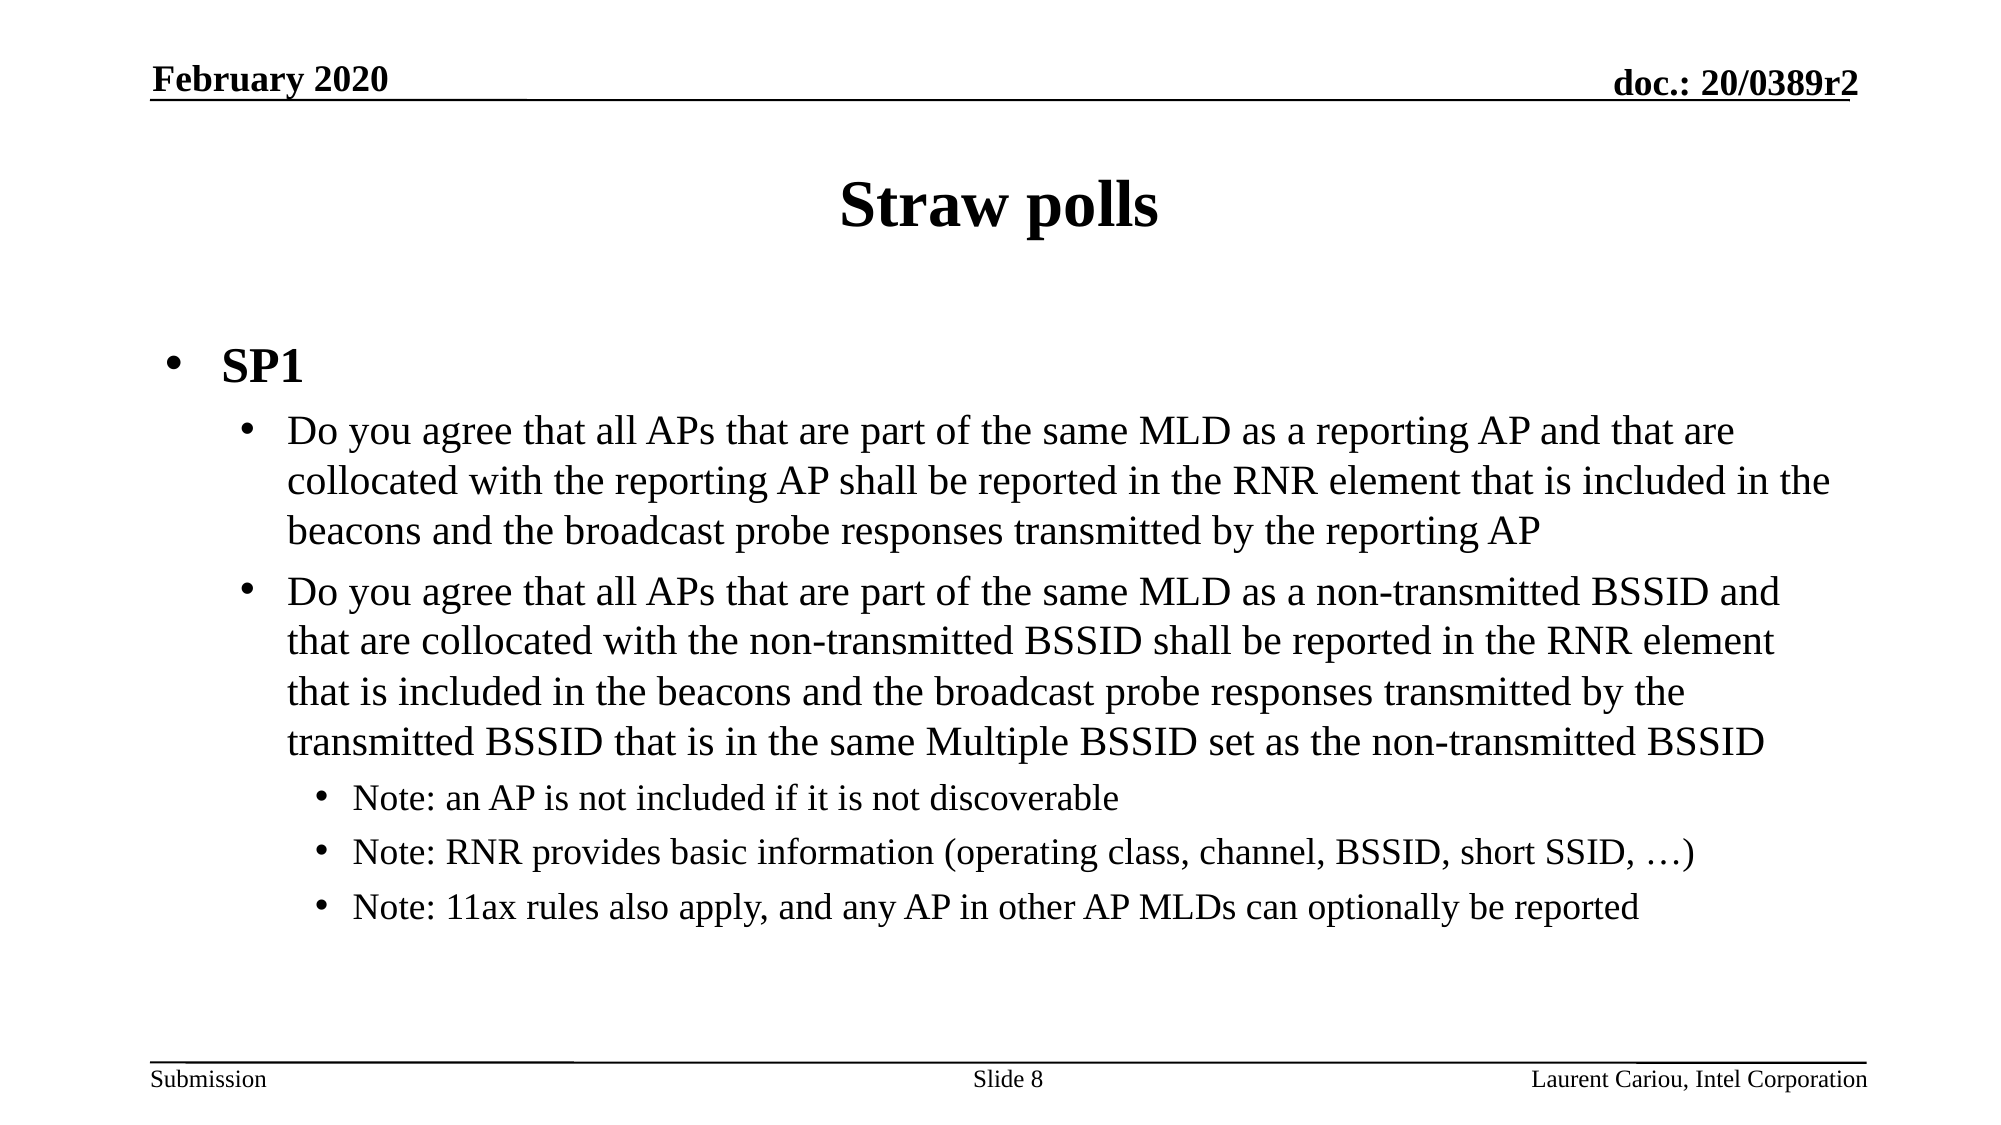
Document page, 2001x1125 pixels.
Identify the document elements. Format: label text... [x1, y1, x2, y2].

list SP1 Do you agree that all APs that are part of the same MLD as a reporting AP and that are collocated with the reporting AP shall be reported in the RNR element that is included in the beacons and the broadcast probe responses transmitted by the reporting AP Do you agree that all APs that are part of the same MLD as a non-transmitted BSSID and that are collocated with the non-transmitted BSSID shall be reported in the RNR element that is included in the beacons and the broadcast probe responses transmitted by the transmitted BSSID that is in the same Multiple BSSID set as the non-transmitted BSSID Note: an AP is not included if it is not discoverable Note: RNR provides basic information (operating class, channel, BSSID, short SSID, …) Note: 11ax rules also apply, and any AP in other AP MLDs can optionally be reported [149, 324, 1850, 1000]
title Straw polls [149, 112, 1850, 288]
footer Laurent Cariou, Intel Corporation [1171, 1061, 1869, 1093]
slide_number Slide 8 [950, 1061, 1067, 1123]
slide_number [152, 54, 563, 100]
